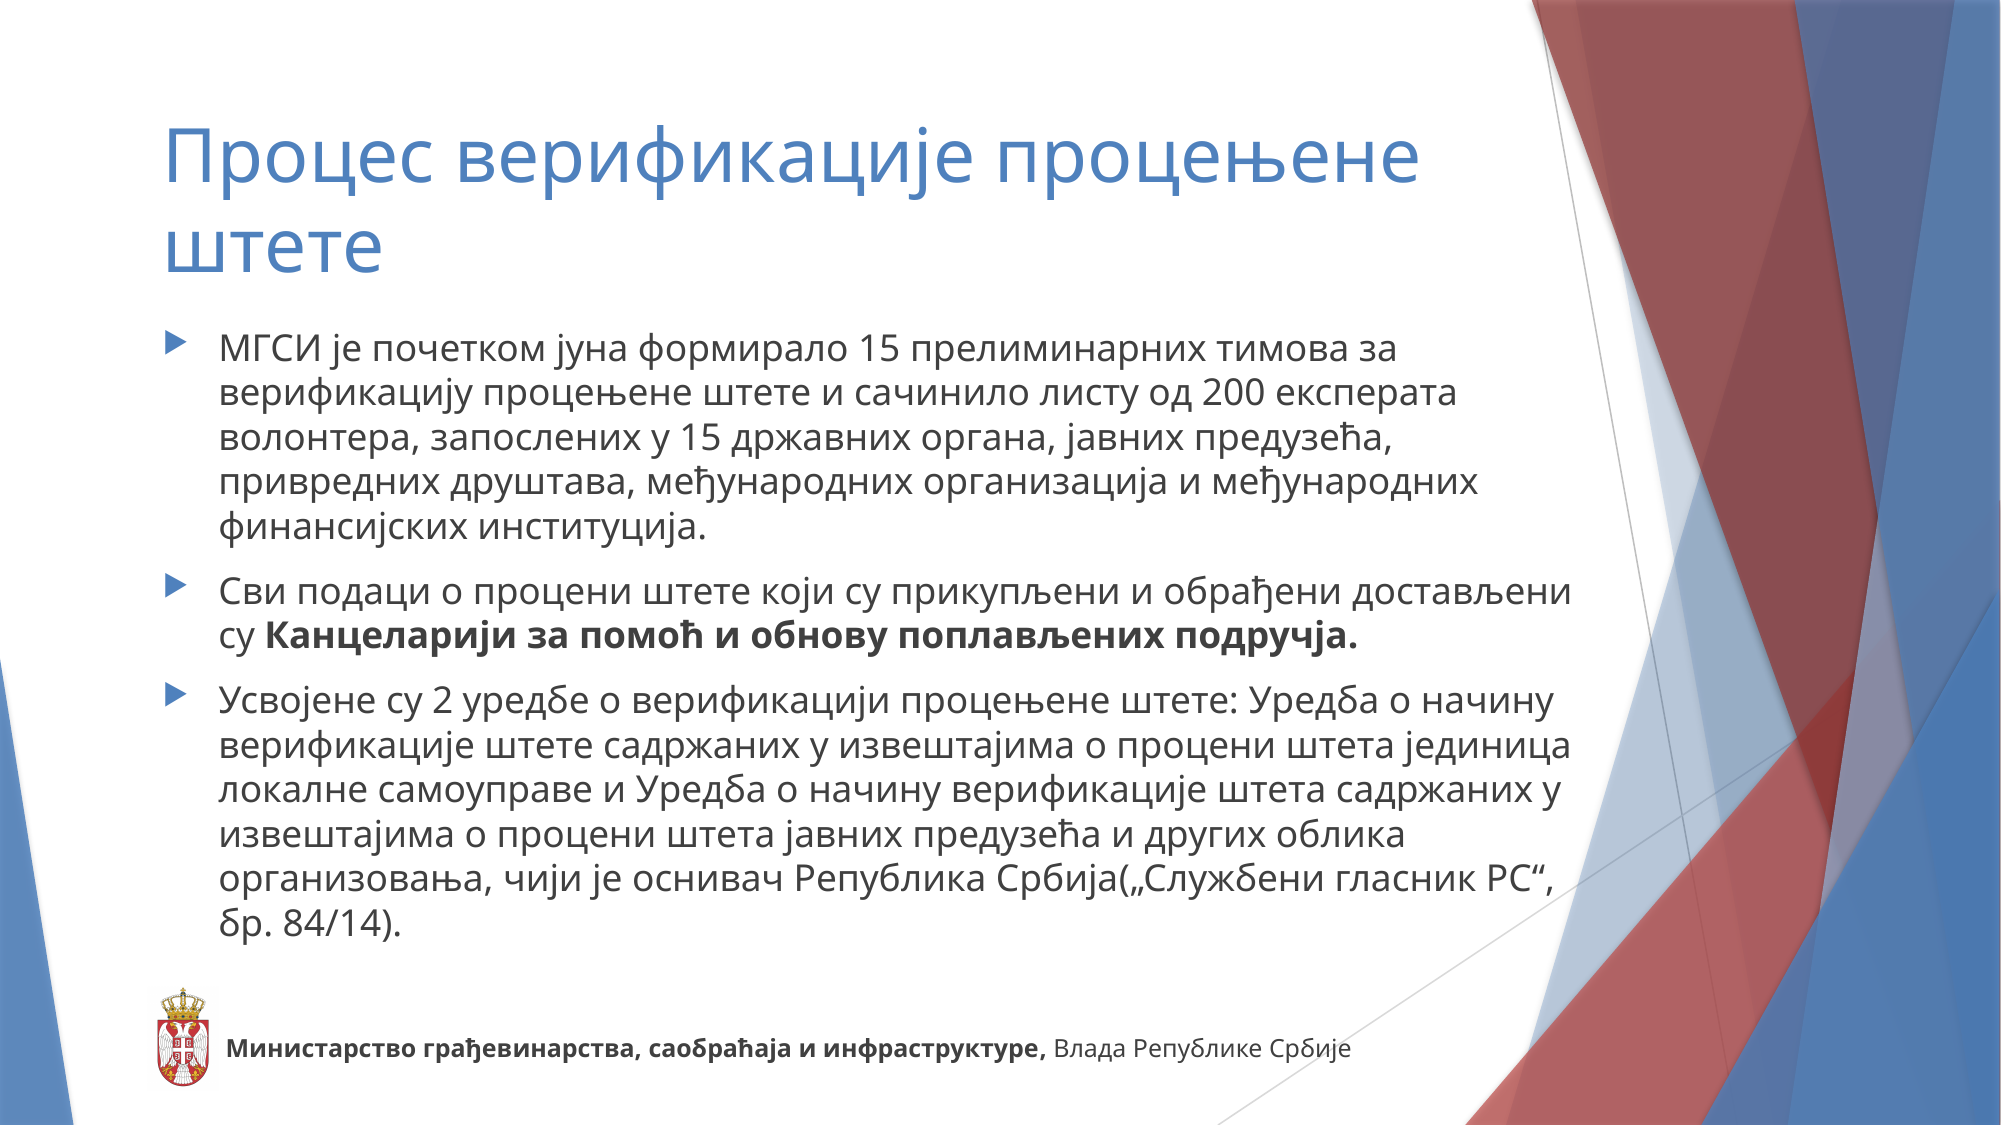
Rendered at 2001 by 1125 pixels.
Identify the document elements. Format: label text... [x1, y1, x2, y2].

picture [147, 986, 219, 1091]
text_box Министарство грађевинарства, саобраћаја и инфраструктуре, Влада Републике Србије [210, 1025, 1387, 1105]
title Процес верификације процењене штете [147, 99, 1558, 316]
list МГСИ је почетком јуна формирало 15 прелиминарних тимова за верификацију процењене штете и сачинило листу од 200 експерата волонтера, запослених у 15 државних органа, јавних предузећа, привредних друштава, међународних организација и међународних финансијских институција. Сви подаци о процени штете који су прикупљени и обрађени достављени су Канцеларији за помоћ и обнову поплављених подручја. Усвојене су 2 уредбе о верификацији процењене штете: Уредба о начину верификације штете садржаних у извештајима о процени штета јединица локалне самоуправе и Уредба о начину верификације штета садржаних у извештајима о процени штета јавних предузећа и других облика организовања, чији је оснивач Република Србија(„Службени гласник РС“, бр. 84/14). [147, 316, 1588, 994]
